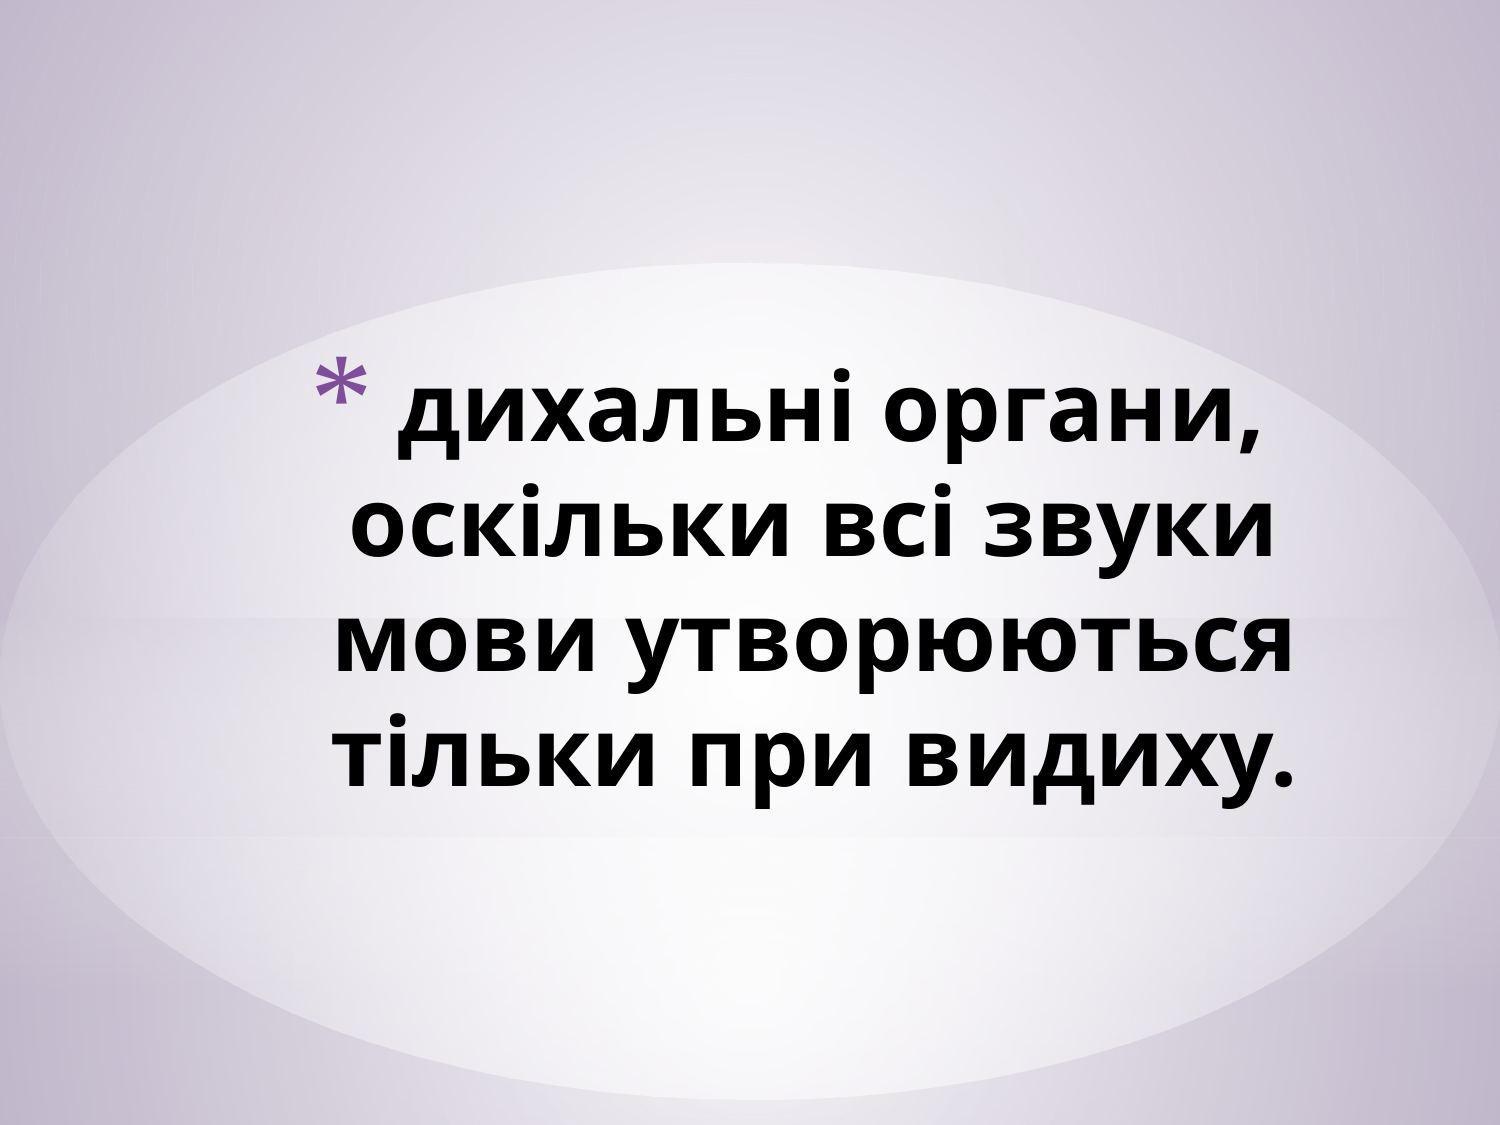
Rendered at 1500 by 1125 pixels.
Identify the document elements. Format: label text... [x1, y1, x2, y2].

title дихальні органи, оскільки всі звуки мови утворюються тільки при видиху. [253, 338, 1323, 526]
